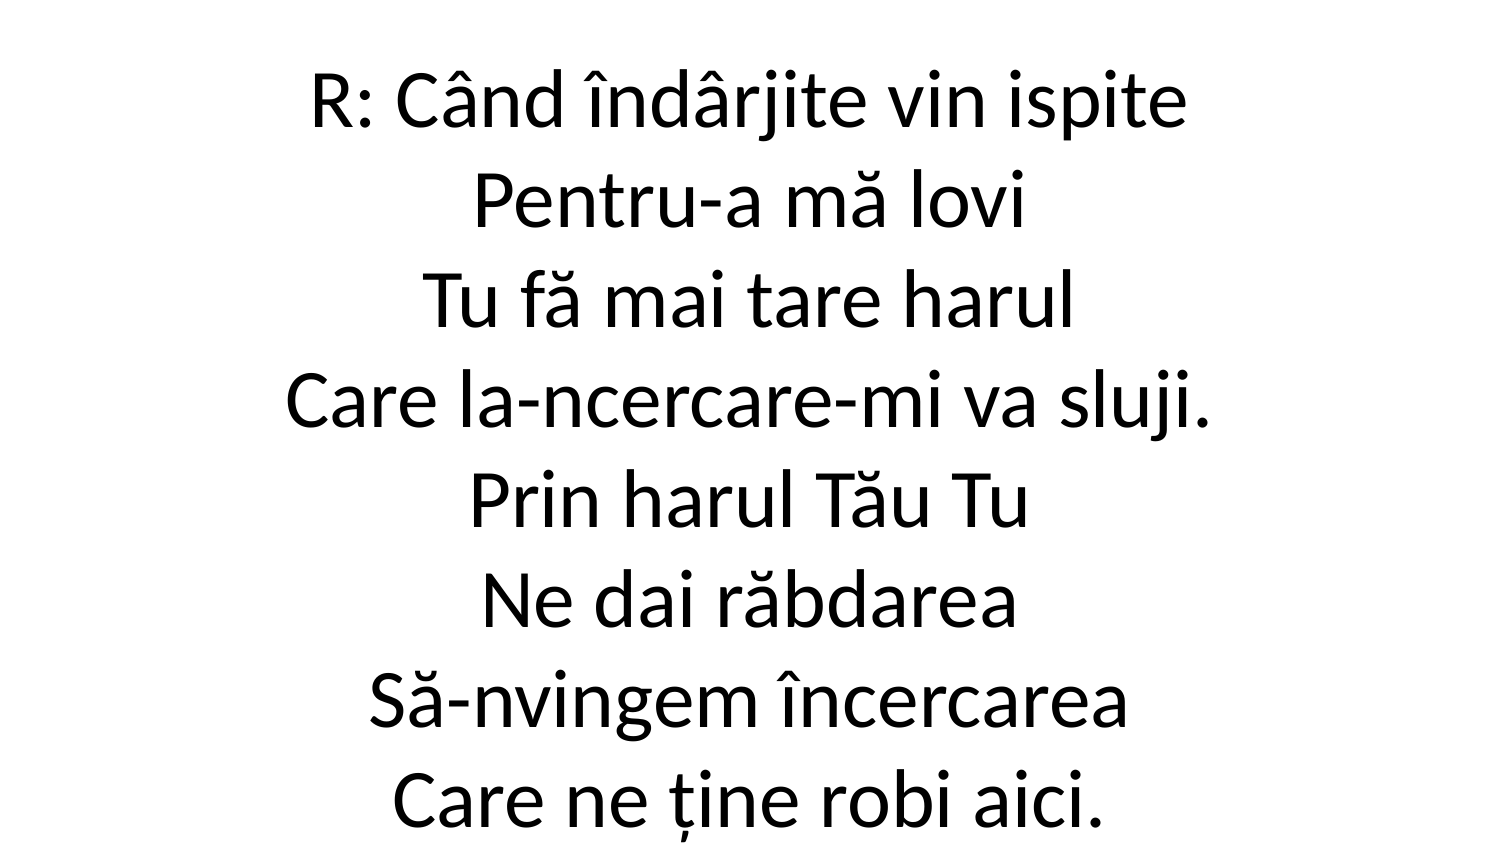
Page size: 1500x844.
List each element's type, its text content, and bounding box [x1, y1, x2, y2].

text_box R: Când îndârjite vin ispite Pentru-a mă lovi Tu fă mai tare harul Care la-ncercare-mi va sluji. Prin harul Tău Tu Ne dai răbdarea Să-nvingem încercarea Care ne ține robi aici. [270, 0, 1230, 844]
